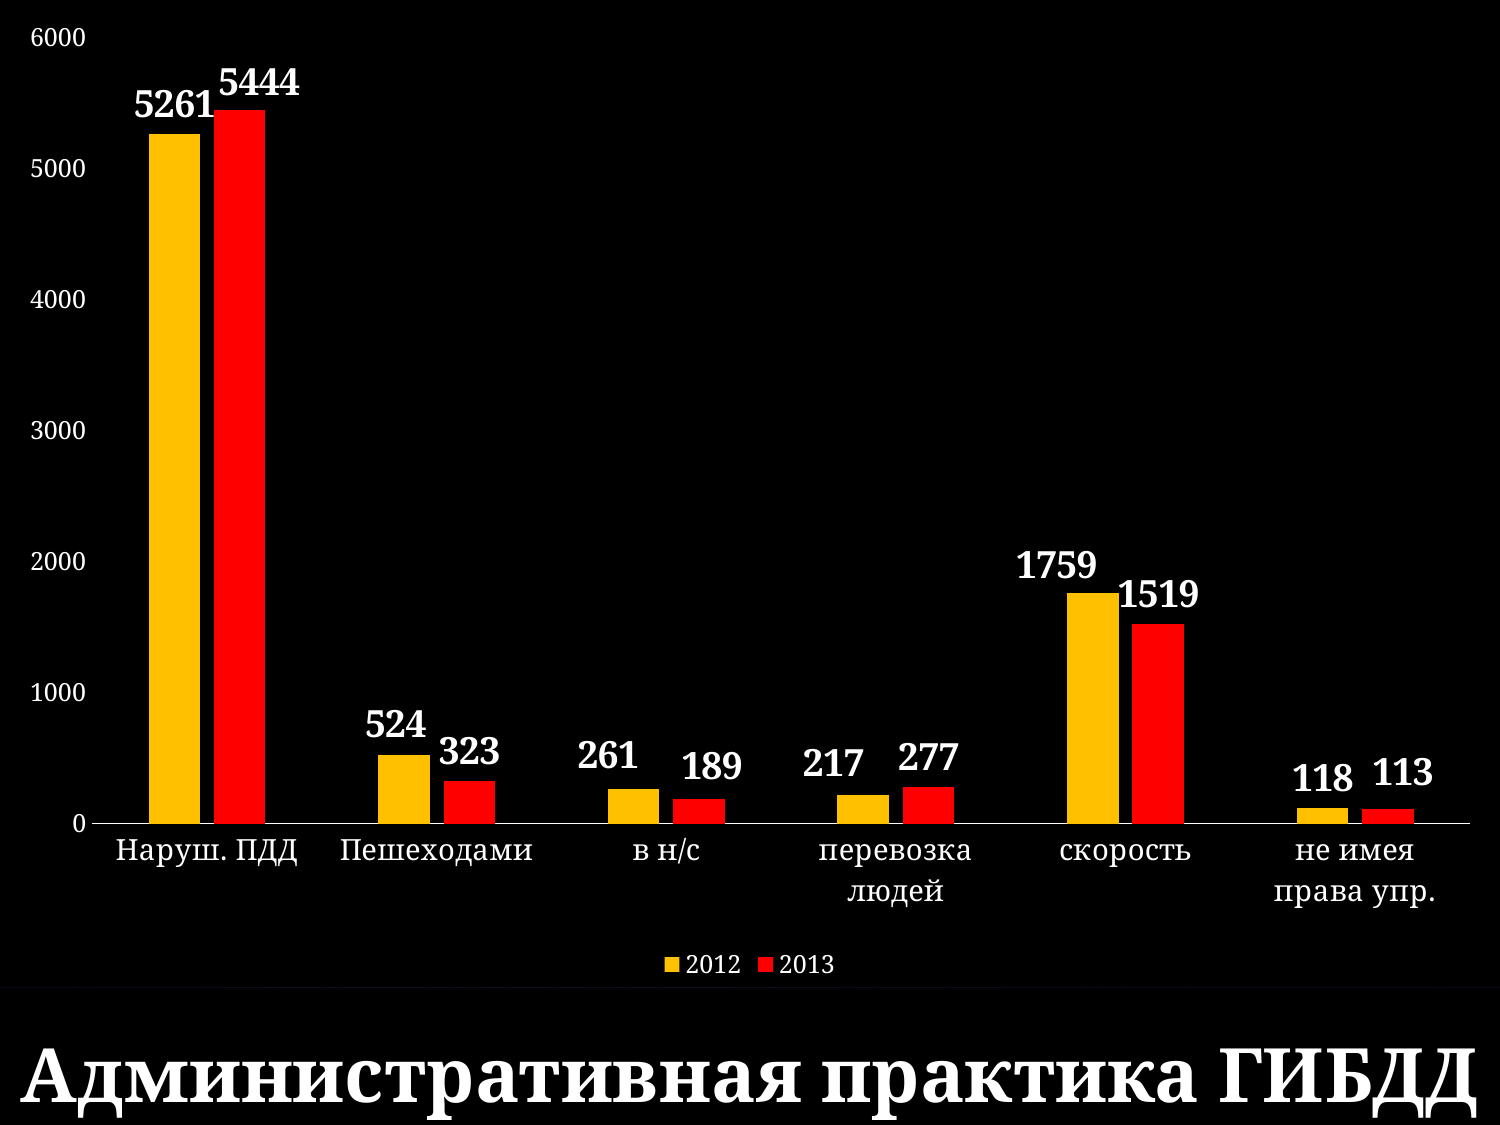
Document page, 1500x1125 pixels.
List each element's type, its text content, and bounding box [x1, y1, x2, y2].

chart [0, 0, 1500, 989]
title Административная практика ГИБДД [0, 1001, 1500, 1125]
